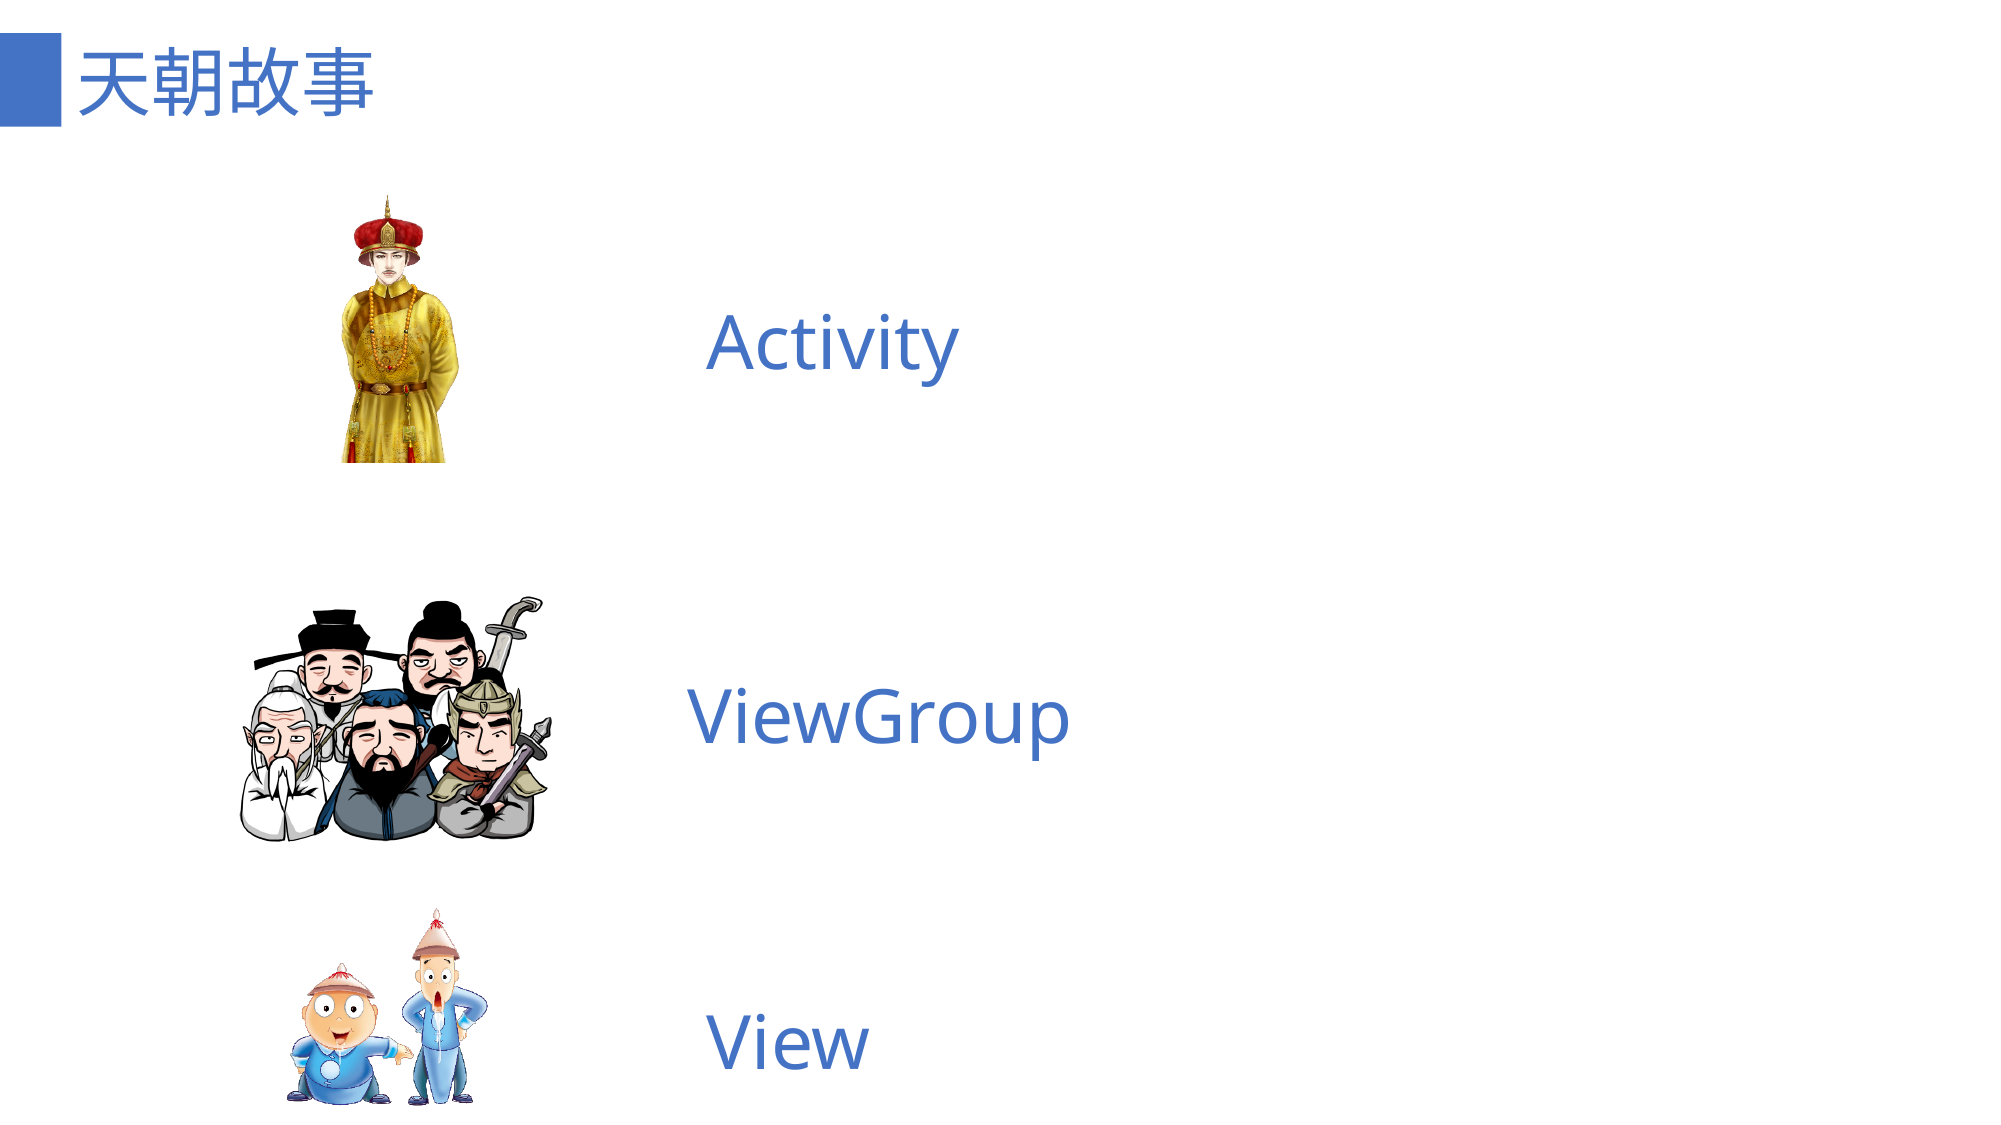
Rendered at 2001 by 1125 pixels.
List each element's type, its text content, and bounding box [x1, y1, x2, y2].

title 天朝故事 [61, 38, 1000, 134]
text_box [294, 187, 1630, 464]
text_box View [691, 997, 1630, 1094]
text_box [239, 596, 1610, 842]
picture [262, 879, 508, 1125]
